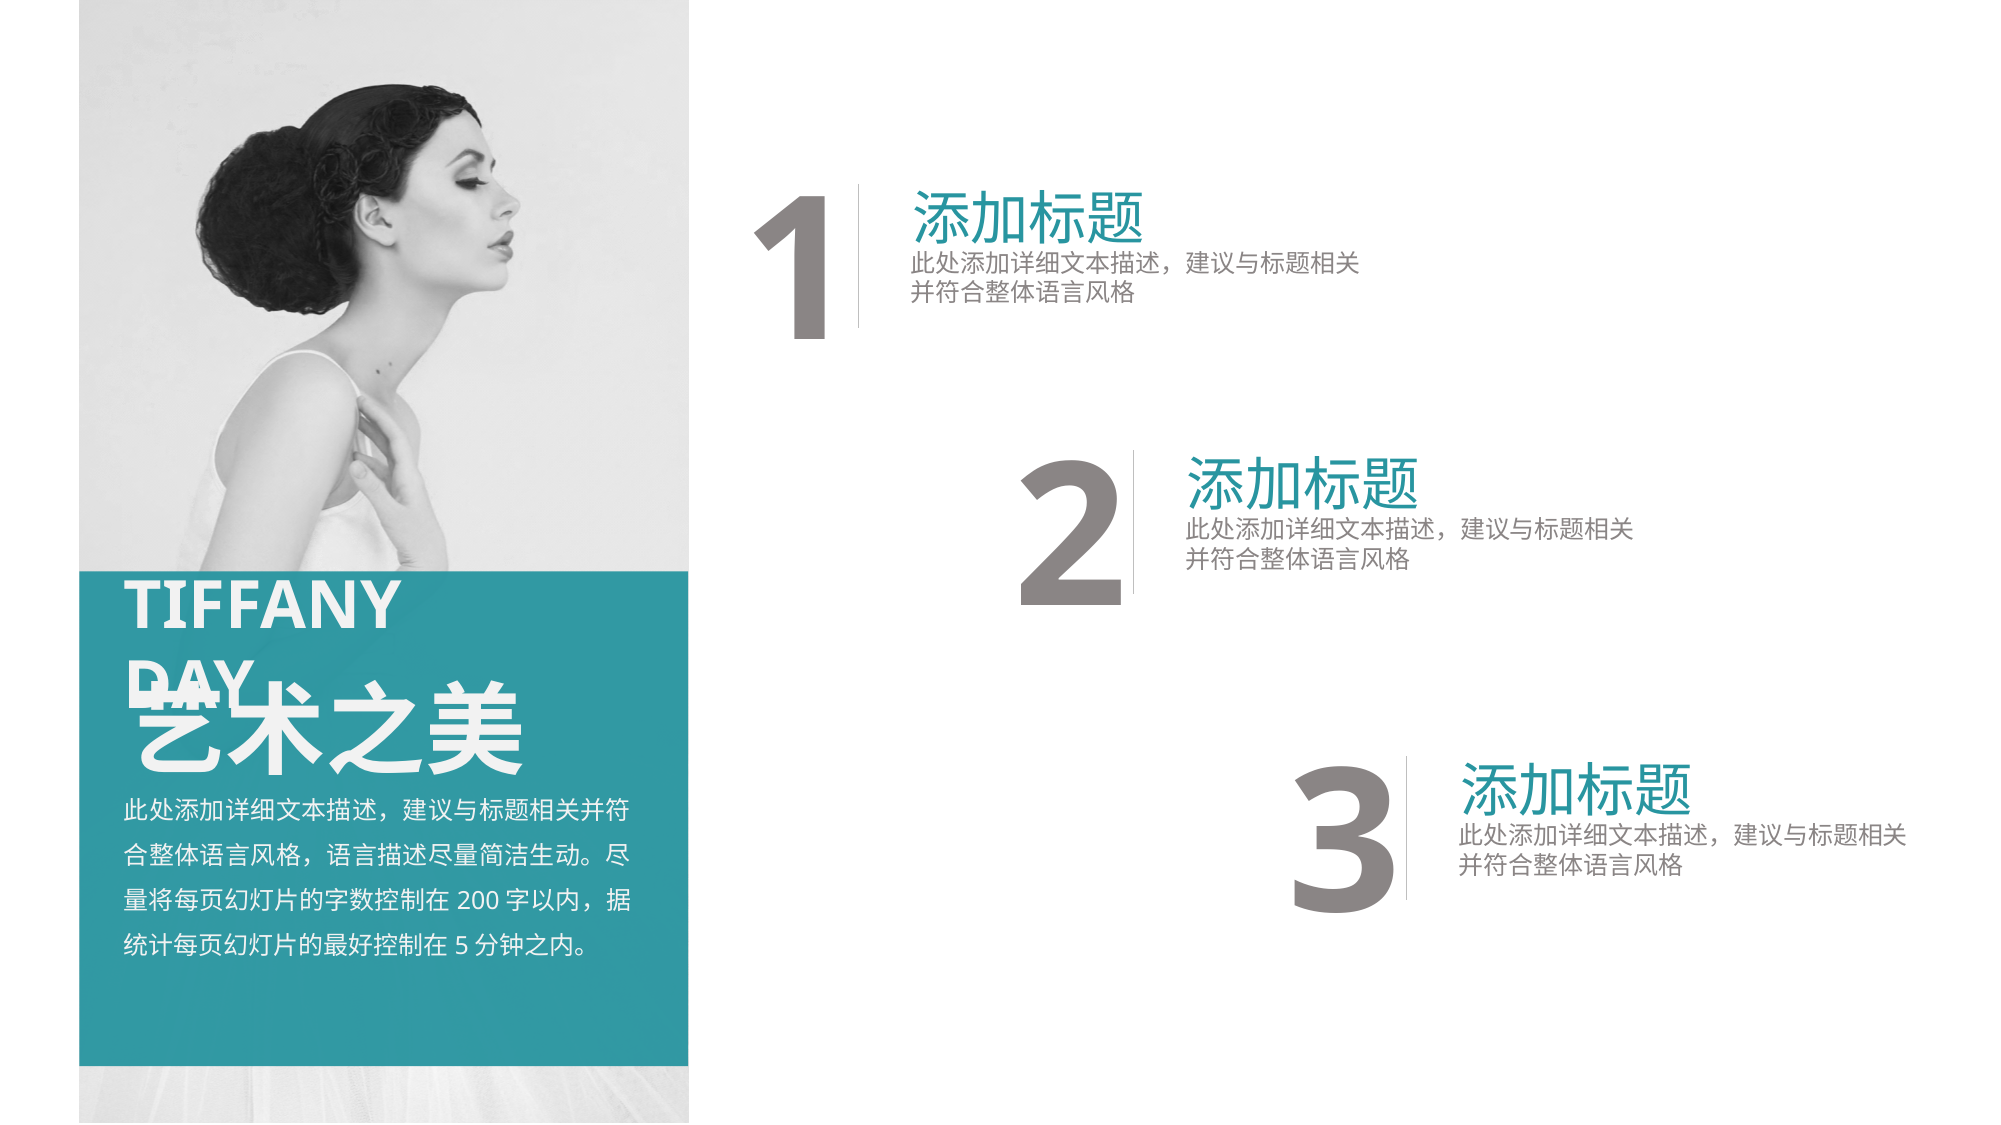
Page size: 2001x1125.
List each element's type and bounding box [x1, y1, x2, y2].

picture [79, 0, 689, 1123]
text_box [760, 130, 1390, 388]
text_box [1283, 702, 1938, 961]
text_box [1010, 396, 1665, 655]
text_box [108, 612, 647, 970]
